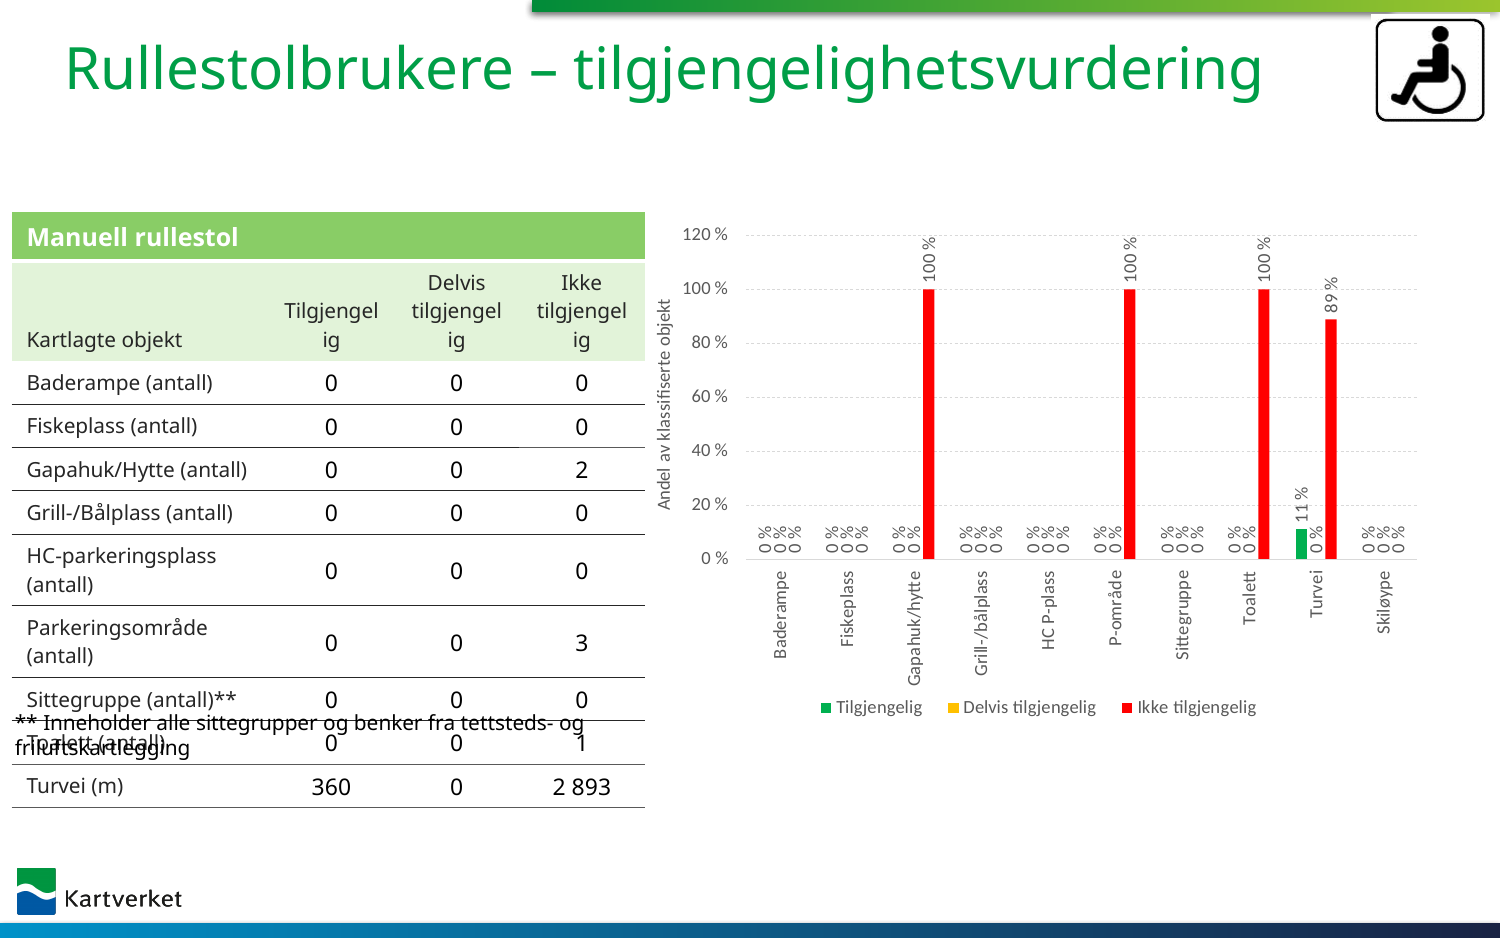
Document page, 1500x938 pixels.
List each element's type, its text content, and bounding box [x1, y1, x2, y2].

table_cell 0 [394, 678, 519, 702]
table_cell 0 [519, 535, 638, 605]
table_cell 0 [519, 491, 638, 534]
table_cell 0 [519, 361, 638, 404]
table_cell 0 [269, 405, 394, 447]
table_cell Fiskeplass (antall) [12, 405, 269, 447]
table_cell Gapahuk/Hytte (antall) [12, 448, 269, 490]
table_cell 0 [269, 448, 394, 490]
table_cell 0 [394, 361, 519, 404]
table_cell 0 [519, 678, 638, 702]
table_cell Tilgjengelig [269, 263, 394, 361]
table_cell Ikke tilgjengelig [519, 263, 638, 361]
table_cell Sittegruppe (antall)** [12, 678, 269, 702]
table_cell Kartlagte objekt [12, 263, 269, 361]
table_cell 3 [519, 606, 638, 677]
table_cell 0 [394, 768, 519, 807]
table_header Manuell rullestol [12, 212, 645, 259]
picture [1371, 13, 1491, 127]
table_cell 0 [269, 361, 394, 404]
table_cell 0 [394, 535, 519, 605]
table_cell Parkeringsområde (antall) [12, 606, 269, 677]
table_cell 0 [394, 491, 519, 534]
table_cell 0 [394, 448, 519, 490]
table_cell Baderampe (antall) [12, 361, 269, 404]
table_cell 0 [269, 535, 394, 605]
table_cell 2 893 [519, 768, 645, 807]
table_cell 0 [269, 491, 394, 534]
table_cell Delvis tilgjengelig [394, 263, 519, 361]
table_cell 0 [394, 606, 519, 677]
table_cell 0 [269, 606, 394, 677]
table_cell 360 [269, 768, 394, 807]
text_box ** Inneholder alle sittegrupper og benker fra tettsteds- og friluftskartlegging [0, 702, 745, 768]
table_cell Grill-/Bålplass (antall) [12, 491, 269, 534]
table_cell 0 [269, 678, 394, 702]
text_box Rullestolbrukere – tilgjengelighetsvurdering [49, 12, 1372, 109]
table_cell 0 [394, 405, 519, 447]
table_cell 0 [519, 405, 638, 447]
table_cell HC-parkeringsplass (antall) [12, 535, 269, 605]
picture [643, 218, 1427, 728]
table_cell 2 [519, 448, 638, 490]
table_cell Turvei (m) [12, 768, 269, 807]
